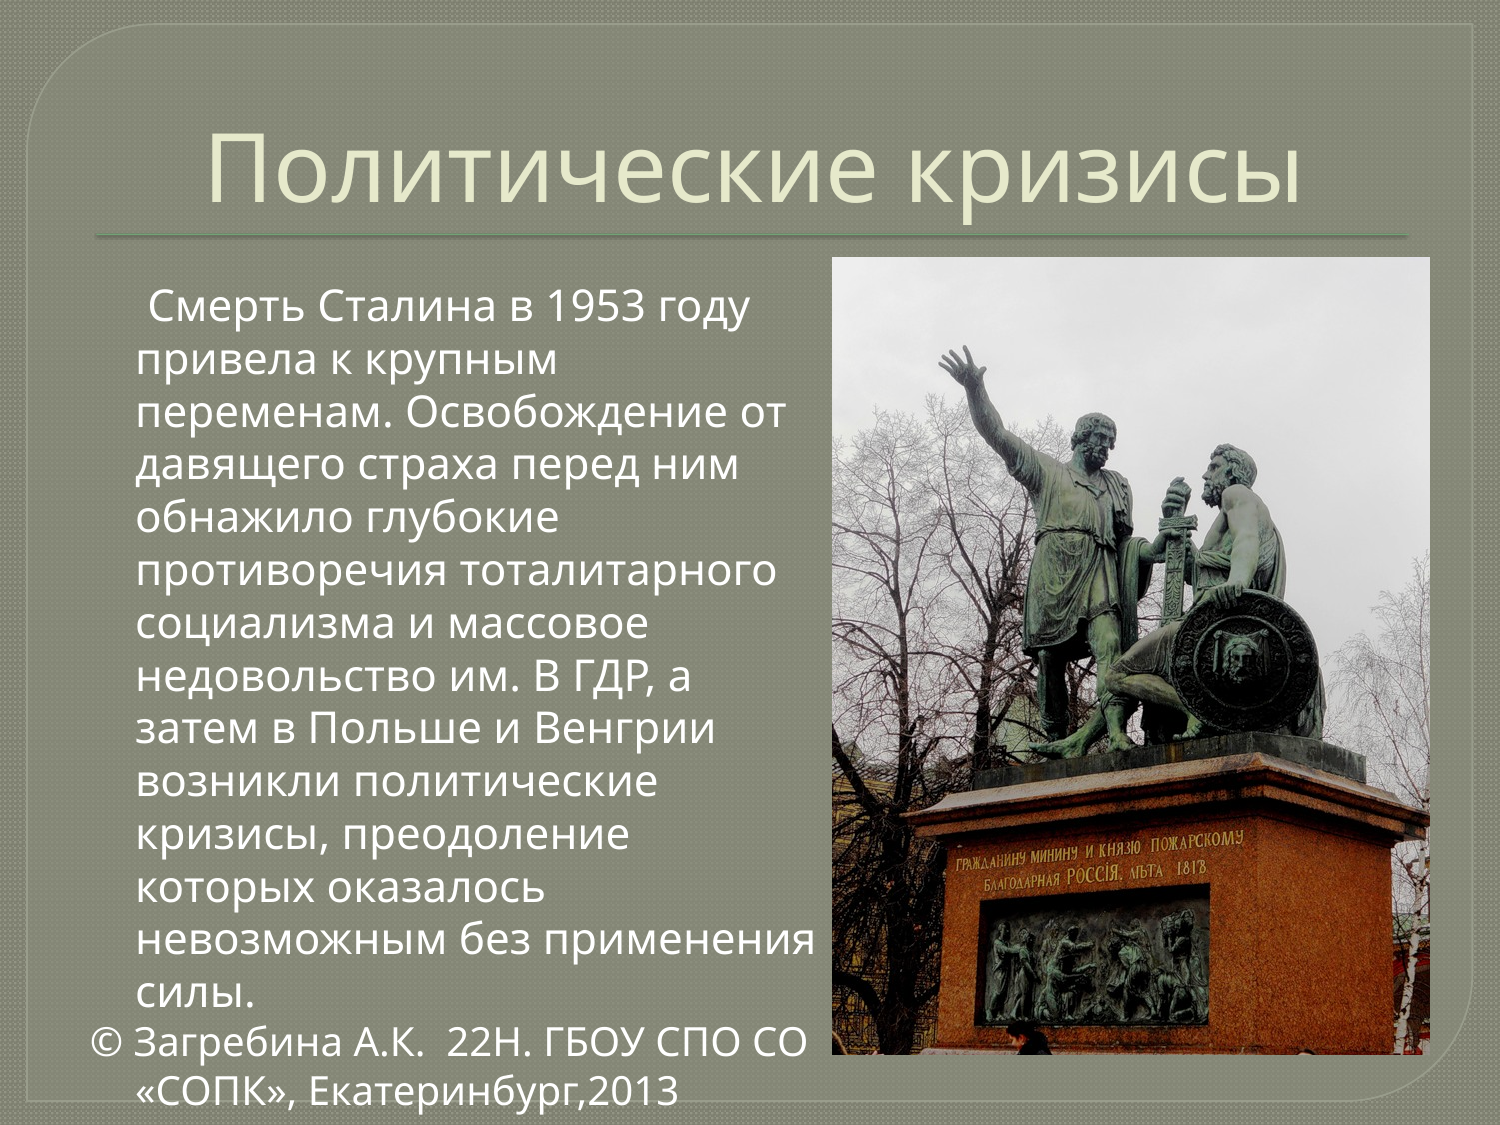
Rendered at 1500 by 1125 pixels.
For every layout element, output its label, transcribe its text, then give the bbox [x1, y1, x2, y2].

title Политические кризисы [75, 41, 1425, 230]
list Смерть Сталина в 1953 году привела к крупным переменам. Освобождение от давящего страха перед ним обнажило глубокие противоречия тоталитарного социализма и массовое недовольство им. В ГДР, а затем в Польше и Венгрии возникли политические кризисы, преодоление которых оказалось невозможным без применения силы. © Загребина А.К. 22Н. ГБОУ СПО СО «СОПК», Екатеринбург,2013 [75, 270, 832, 1125]
picture [831, 257, 1430, 1055]
